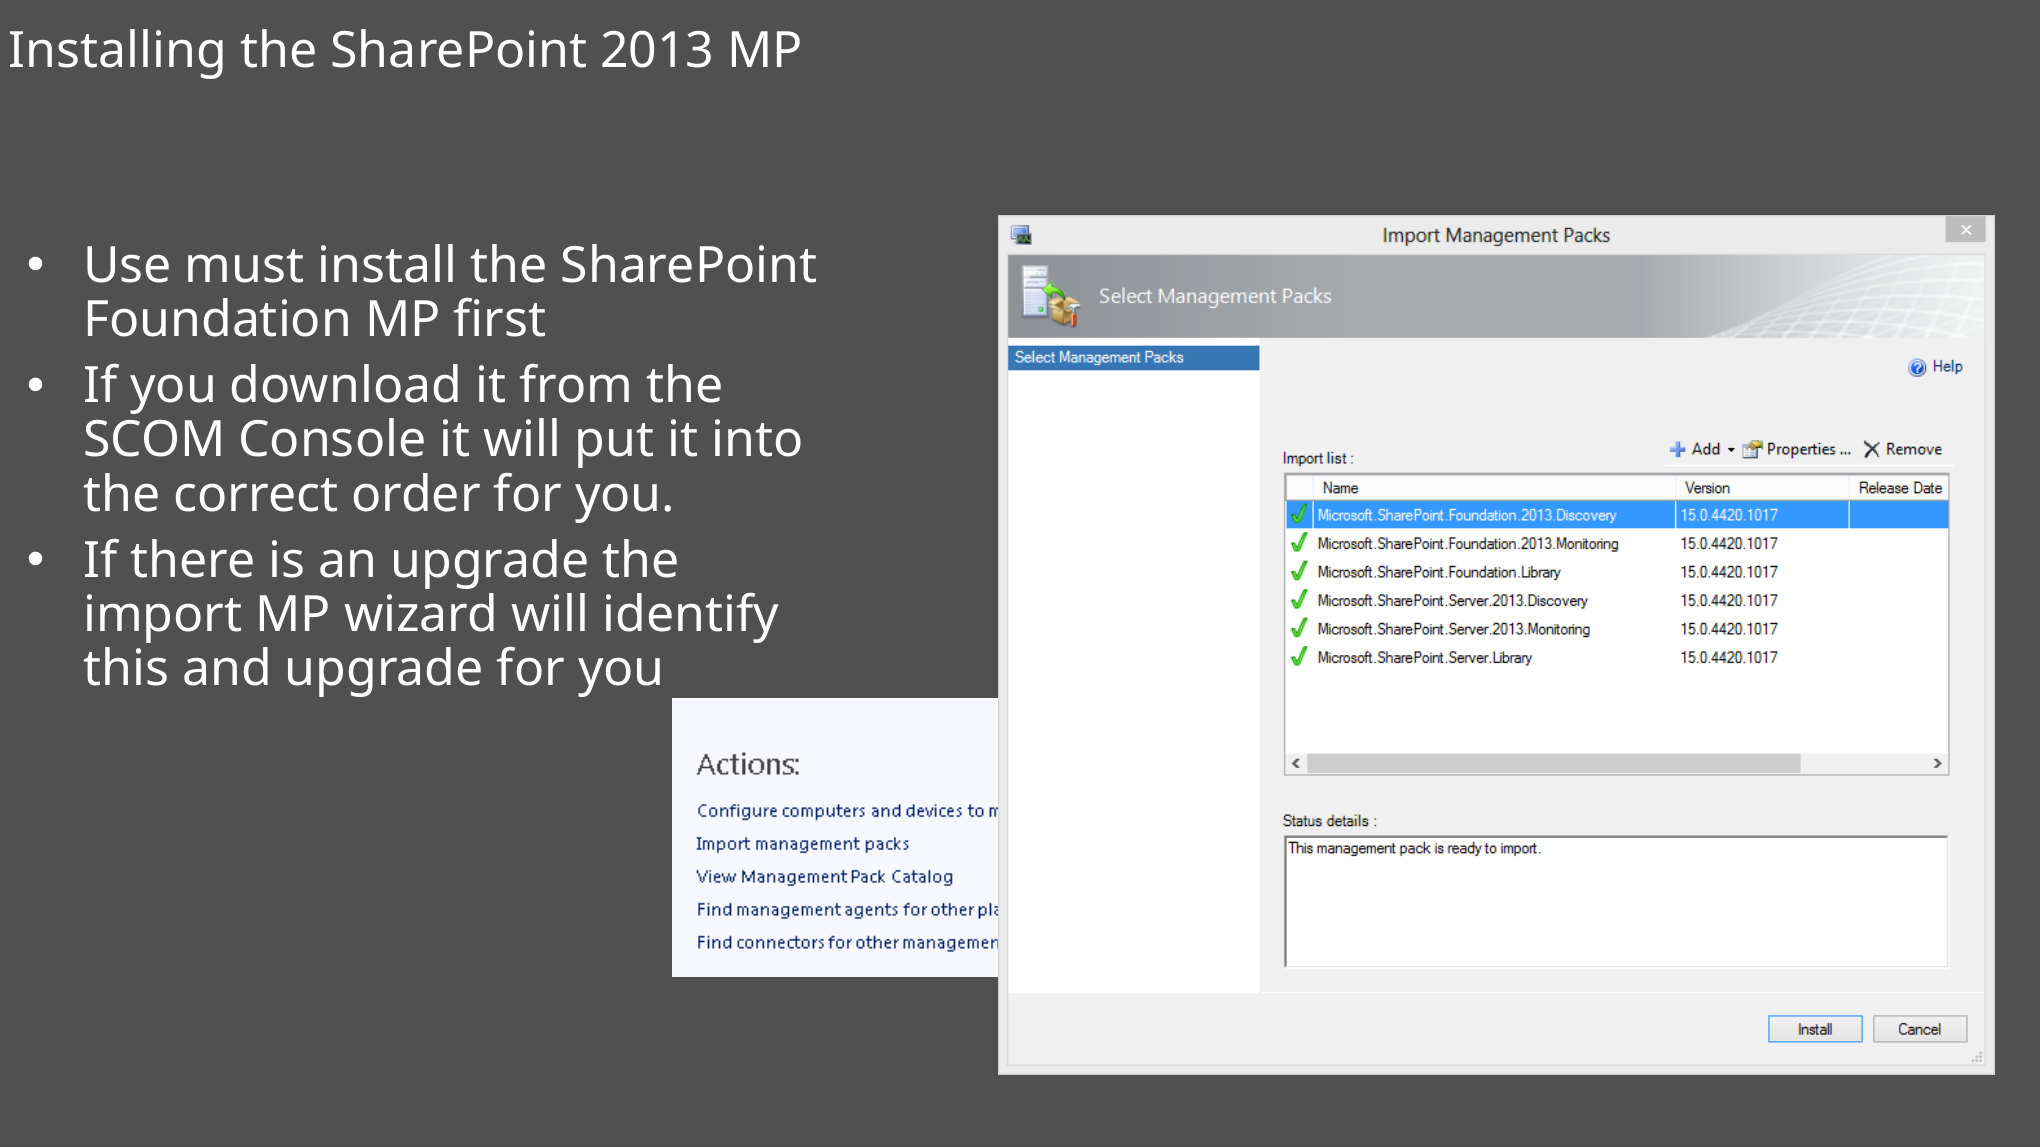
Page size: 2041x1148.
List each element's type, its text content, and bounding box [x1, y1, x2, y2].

text_box Use must install the SharePoint Foundation MP first If you download it from the SCOM Console it will put it into the correct order for you. If there is an upgrade the import MP wizard will identify this and upgrade for you [0, 215, 868, 721]
picture [672, 215, 1995, 1076]
text_box Installing the SharePoint 2013 MP [0, 0, 834, 102]
